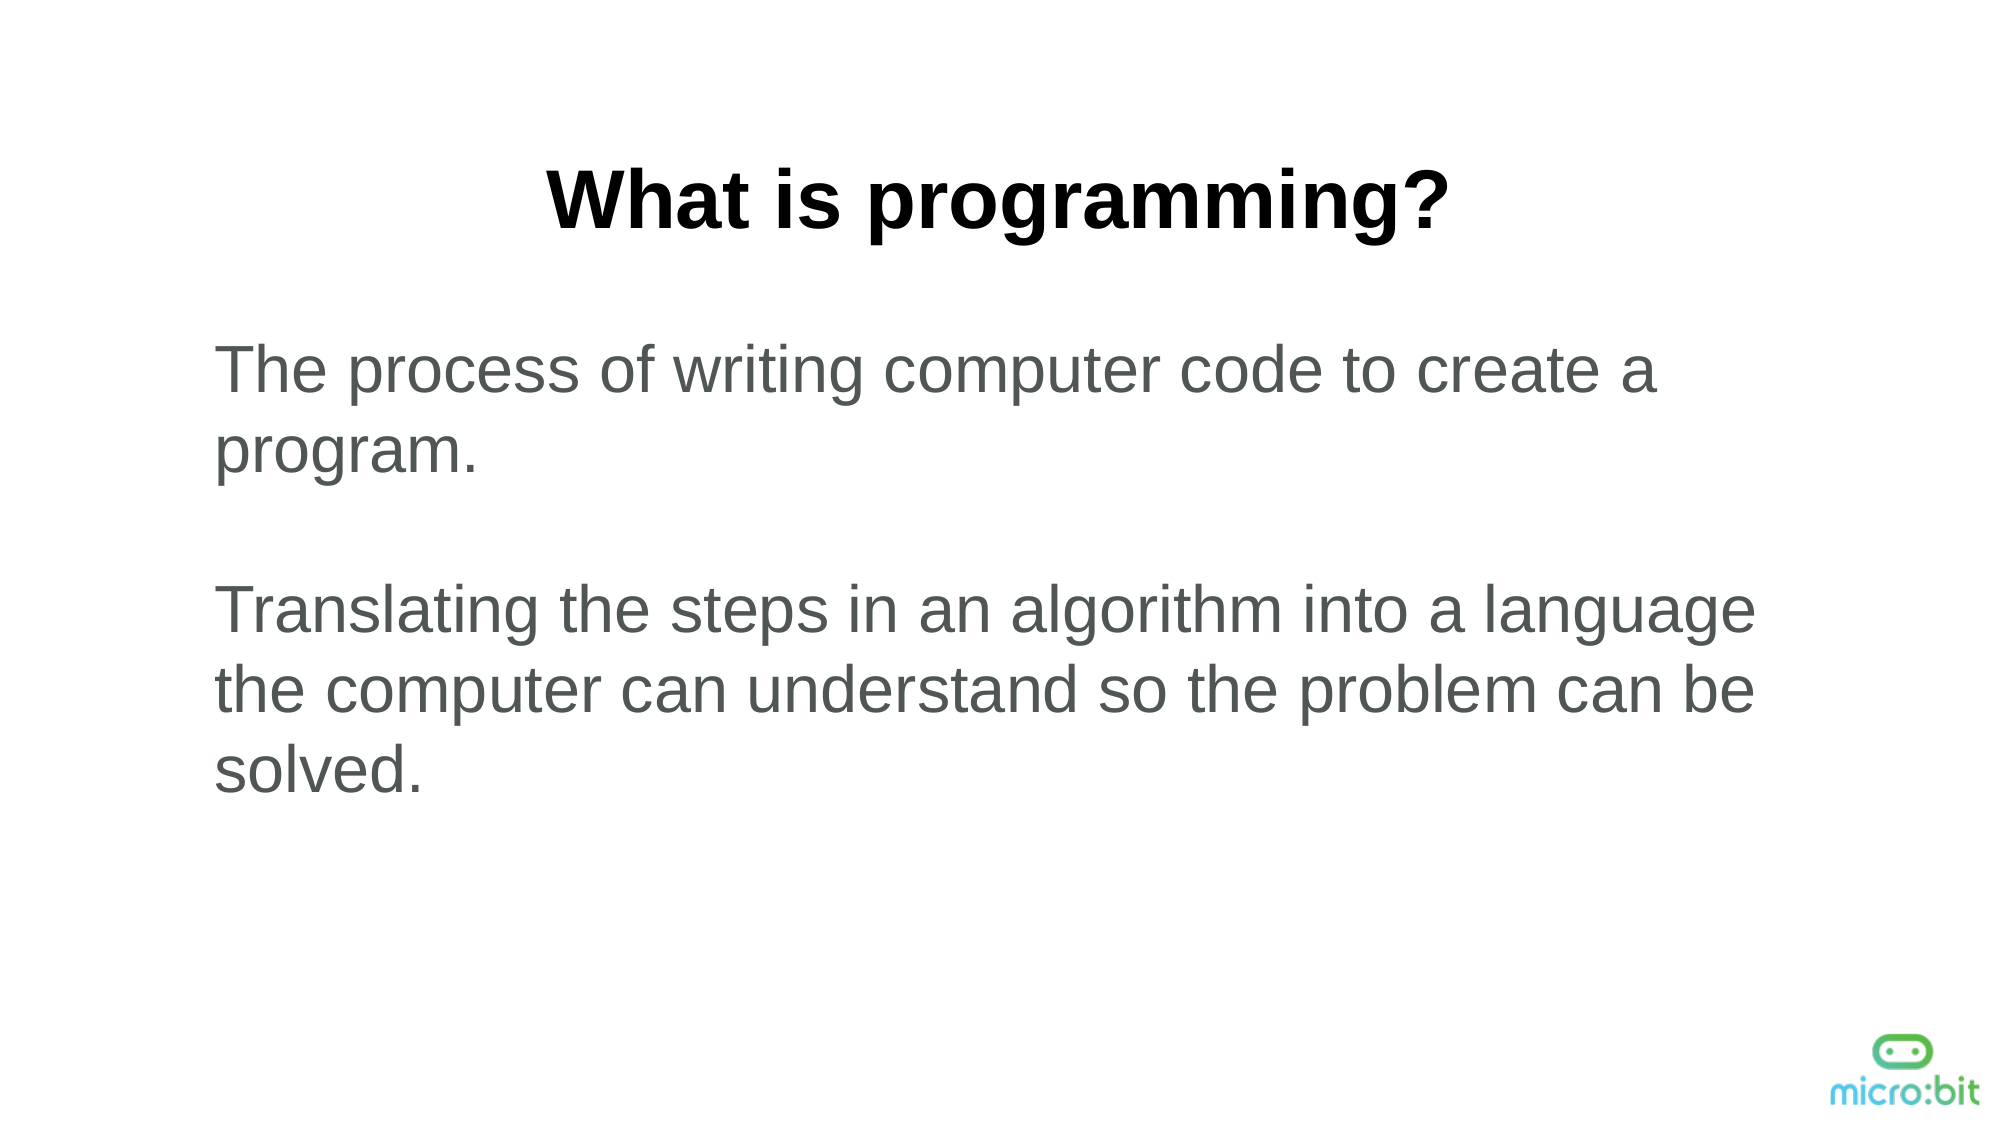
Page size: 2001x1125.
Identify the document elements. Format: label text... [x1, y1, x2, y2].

picture [1830, 1029, 1980, 1106]
text_box What is programming? The process of writing computer code to create a program. Translating the steps in an algorithm into a language the computer can understand so the problem can be solved. [124, 132, 1876, 956]
